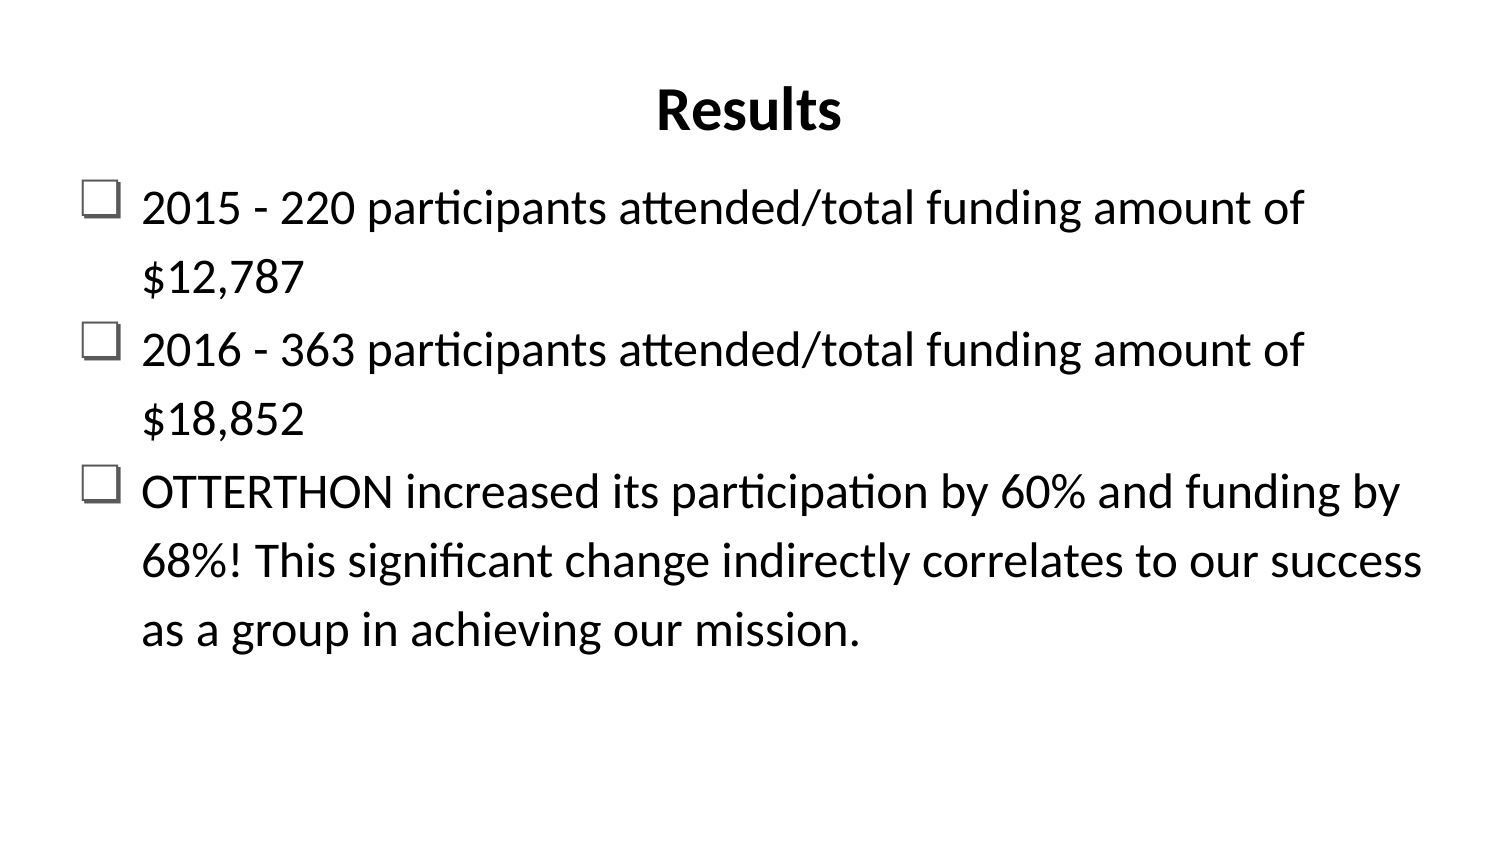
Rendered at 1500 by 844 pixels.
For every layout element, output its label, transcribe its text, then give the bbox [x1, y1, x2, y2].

title Results [51, 52, 1449, 150]
list 2015 - 220 participants attended/total funding amount of $12,787 2016 - 363 participants attended/total funding amount of $18,852 OTTERTHON increased its participation by 60% and funding by 68%! This significant change indirectly correlates to our success as a group in achieving our mission. [51, 150, 1449, 781]
